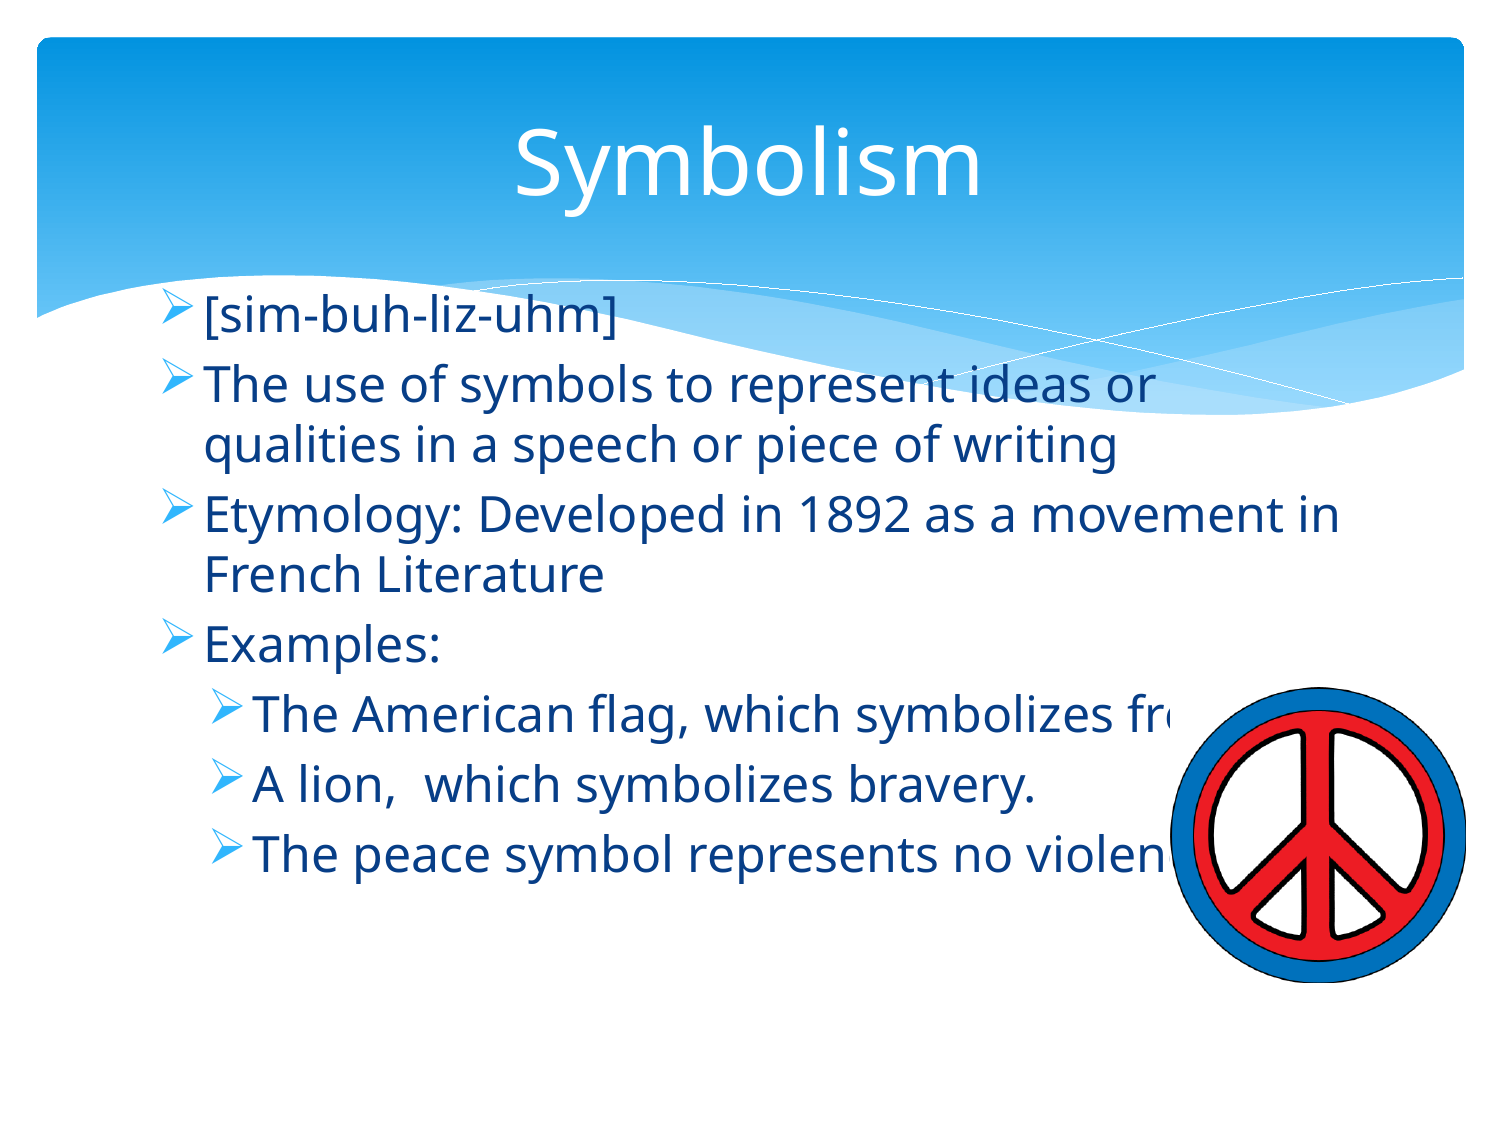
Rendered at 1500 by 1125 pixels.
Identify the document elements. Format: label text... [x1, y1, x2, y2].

picture [1169, 687, 1466, 984]
list [sim-buh-liz-uhm] The use of symbols to represent ideas or qualities in a speech or piece of writing Etymology: Developed in 1892 as a movement in French Literature Examples: The American flag, which symbolizes freedom. A lion, which symbolizes bravery. The peace symbol represents no violence. [143, 275, 1359, 1005]
title Symbolism [75, 55, 1425, 261]
